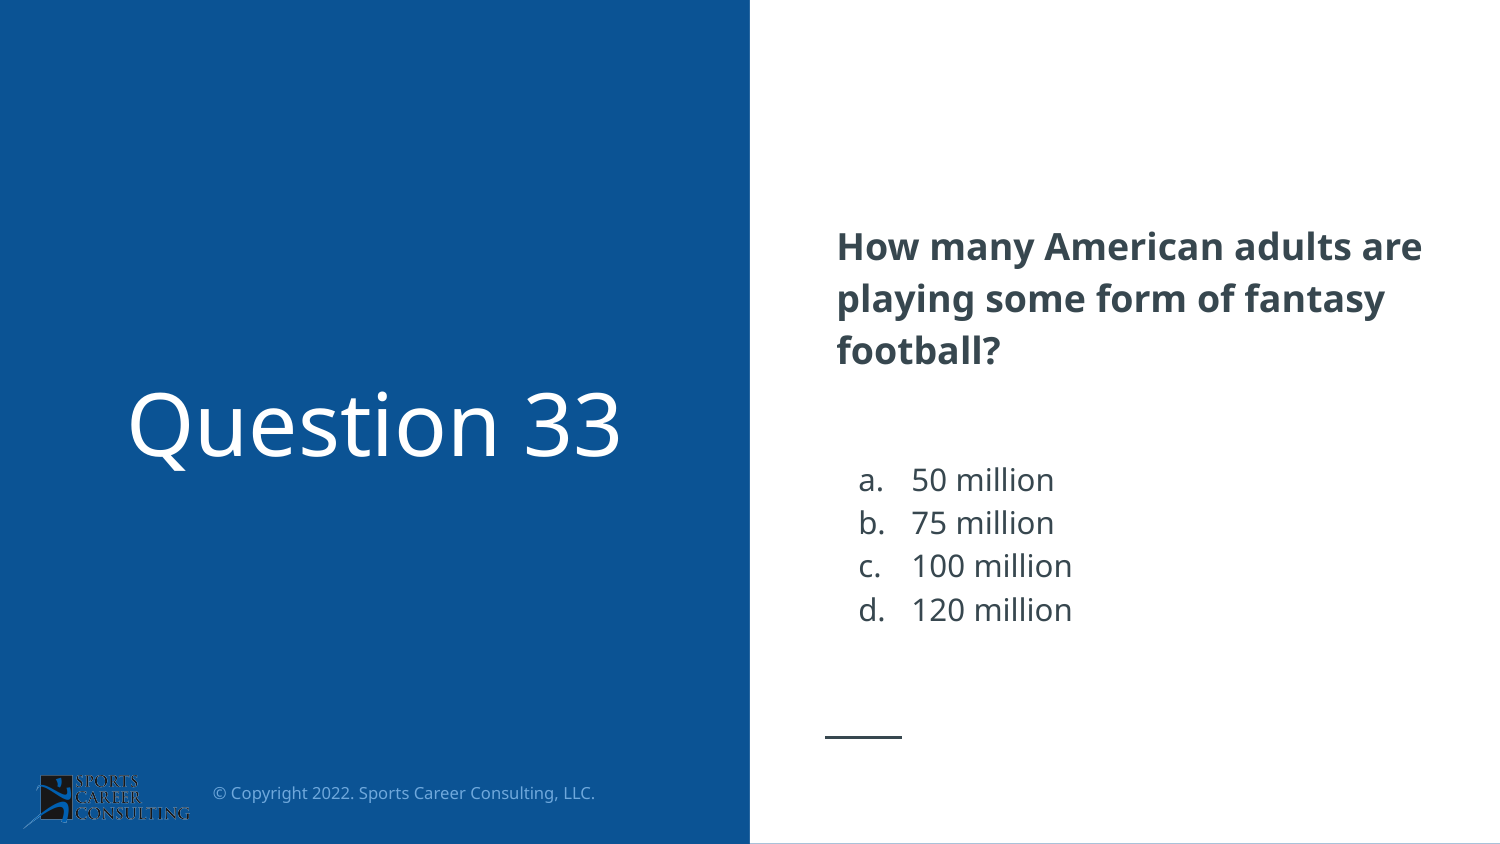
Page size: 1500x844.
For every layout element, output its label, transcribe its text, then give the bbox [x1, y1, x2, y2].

title Question 33 [43, 298, 708, 546]
picture [22, 774, 190, 829]
text_box © Copyright 2022. Sports Career Consulting, LLC. [197, 767, 750, 838]
list How many American adults are playing some form of fantasy football? 50 million 75 million 100 million 120 million [821, 118, 1486, 725]
